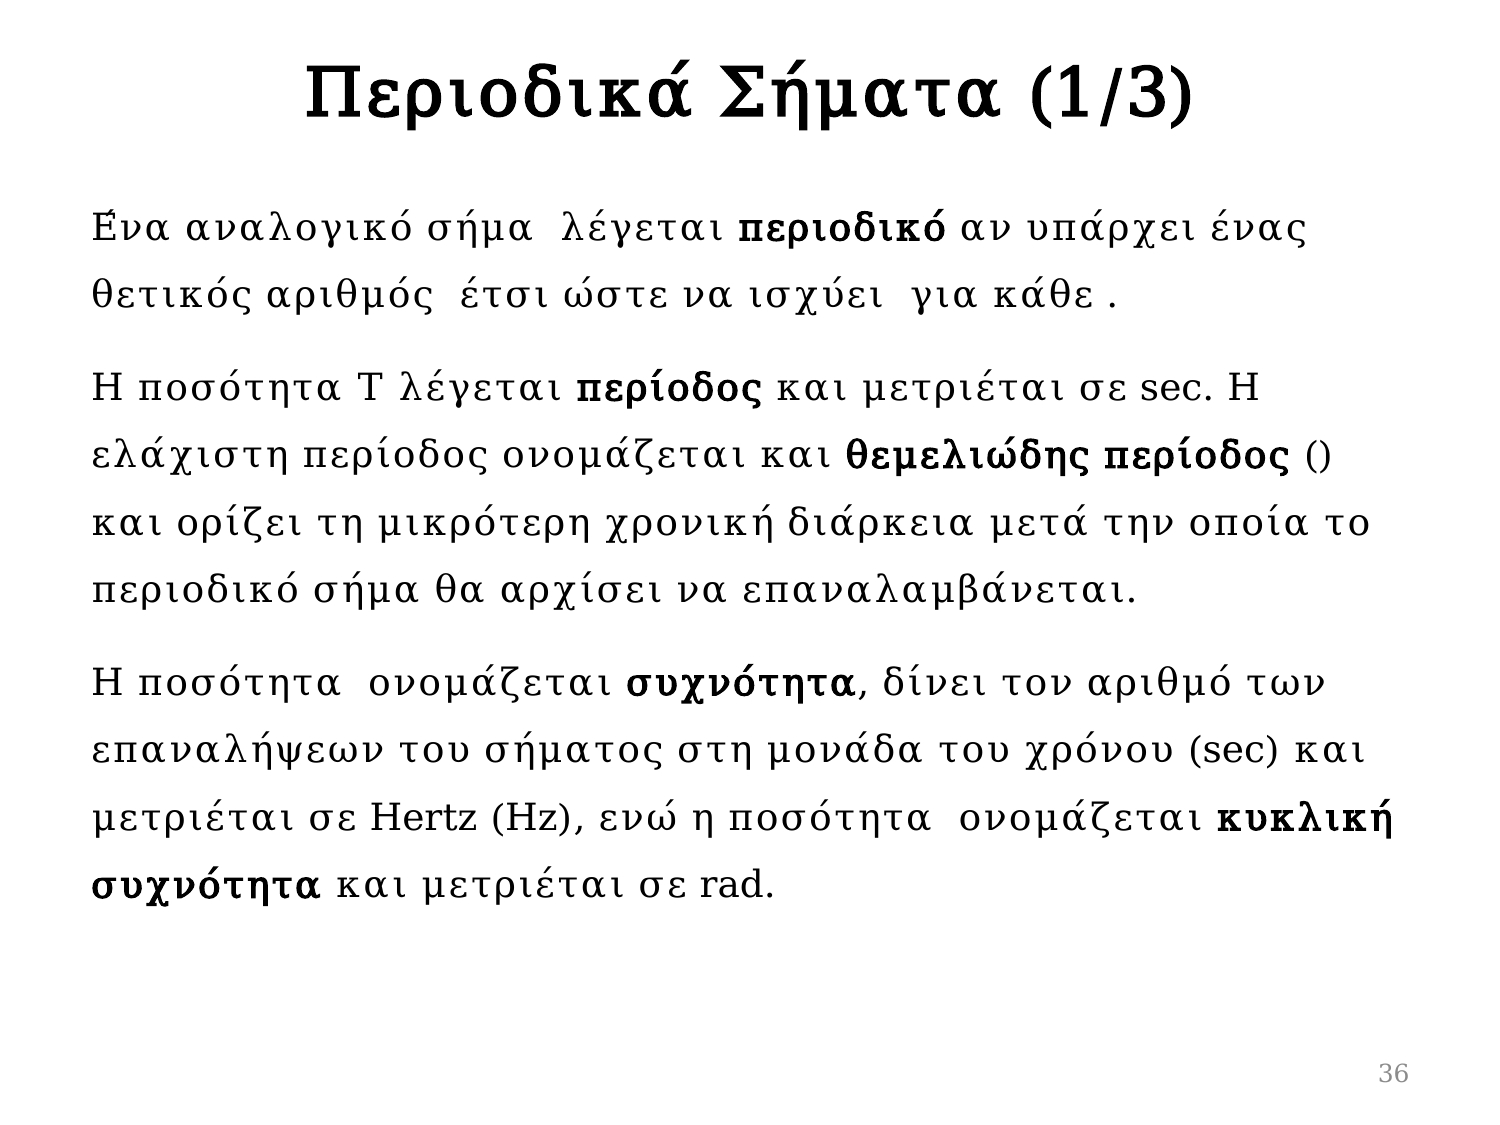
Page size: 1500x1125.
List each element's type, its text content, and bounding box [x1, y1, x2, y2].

slide_number 36 [1222, 1042, 1425, 1103]
title Περιοδικά Σήματα (1/3) [75, 19, 1425, 159]
